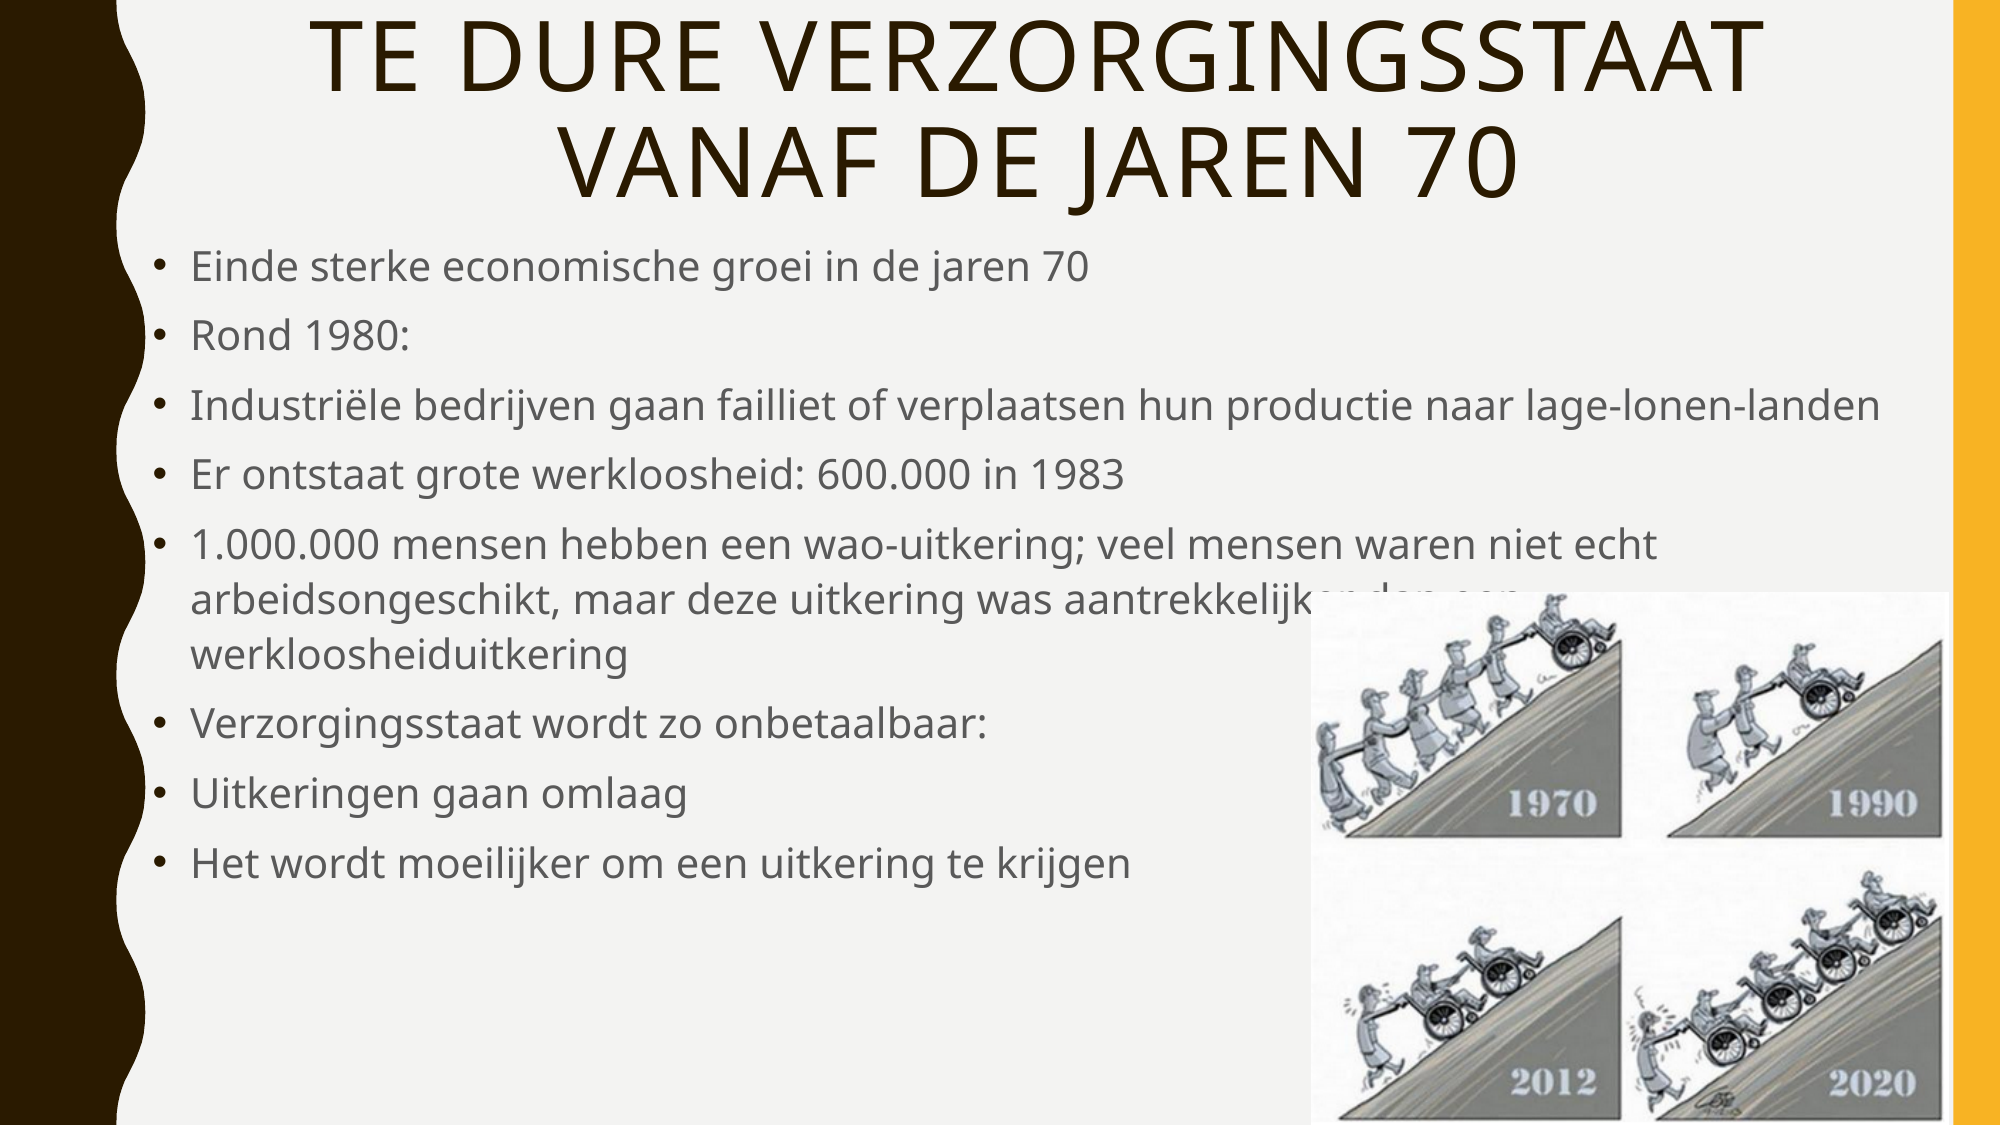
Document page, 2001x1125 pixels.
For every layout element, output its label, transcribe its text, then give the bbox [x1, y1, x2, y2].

title Te dure verzorgingsstaat vanaf de jaren 70 [205, 0, 1875, 227]
picture [1311, 592, 1949, 1125]
list Einde sterke economische groei in de jaren 70 Rond 1980: Industriële bedrijven gaan failliet of verplaatsen hun productie naar lage-lonen-landen Er ontstaat grote werkloosheid: 600.000 in 1983 1.000.000 mensen hebben een wao-uitkering; veel mensen waren niet echt arbeidsongeschikt, maar deze uitkering was aantrekkelijker dan een werkloosheiduitkering Verzorgingsstaat wordt zo onbetaalbaar: Uitkeringen gaan omlaag Het wordt moeilijker om een uitkering te krijgen [137, 227, 1949, 1125]
